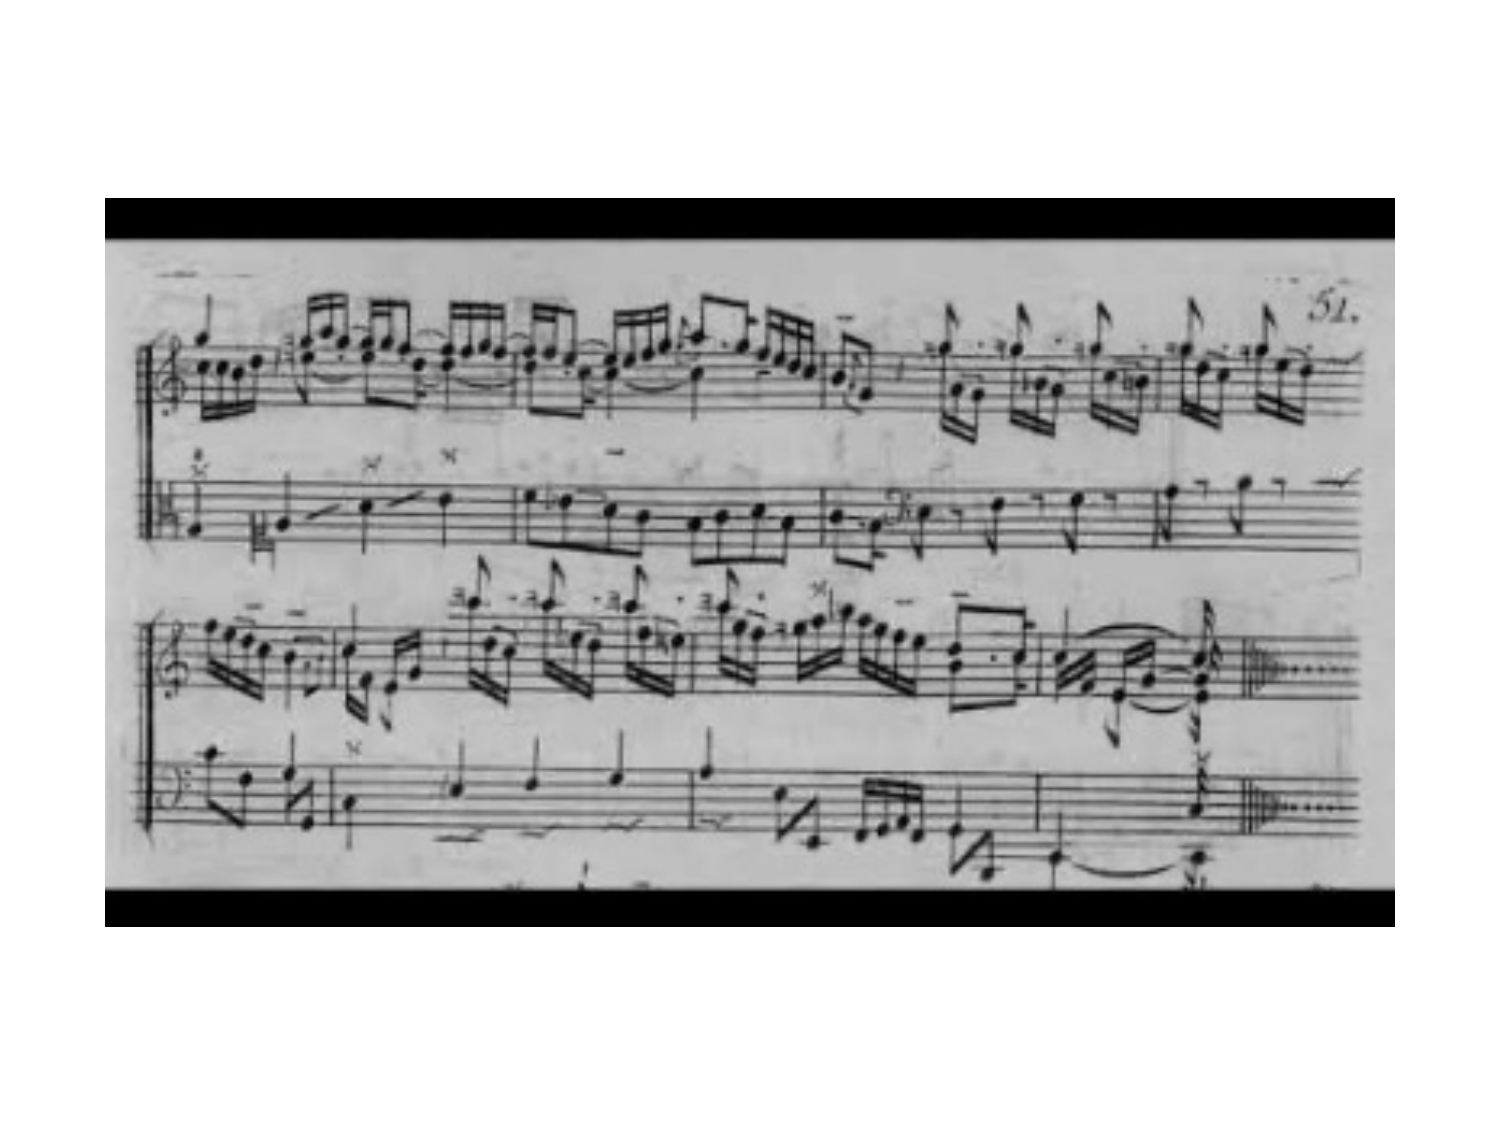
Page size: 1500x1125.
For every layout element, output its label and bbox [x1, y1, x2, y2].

text_box [104, 197, 1396, 927]
